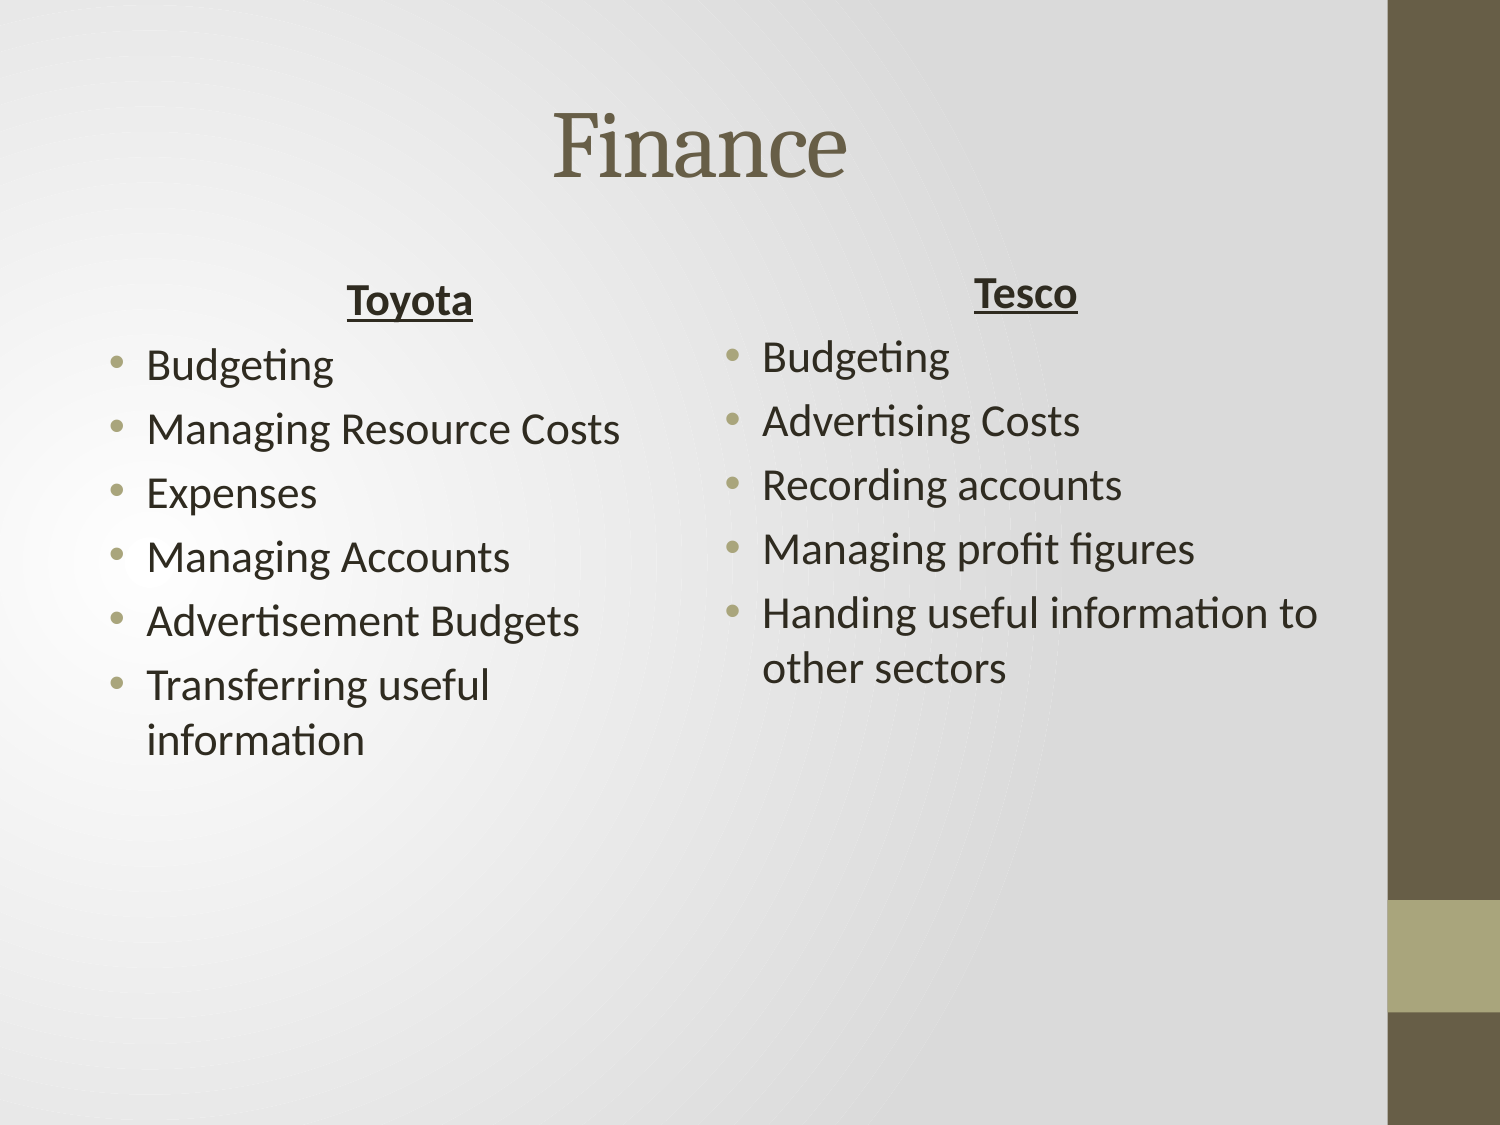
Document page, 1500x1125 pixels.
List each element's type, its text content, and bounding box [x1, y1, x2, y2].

list Toyota Budgeting Managing Resource Costs Expenses Managing Accounts Advertisement Budgets Transferring useful information [75, 262, 727, 1050]
title Finance [75, 45, 1325, 233]
text_box Tesco Budgeting Advertising Costs Recording accounts Managing profit figures Handing useful information to other sectors [690, 255, 1343, 1043]
